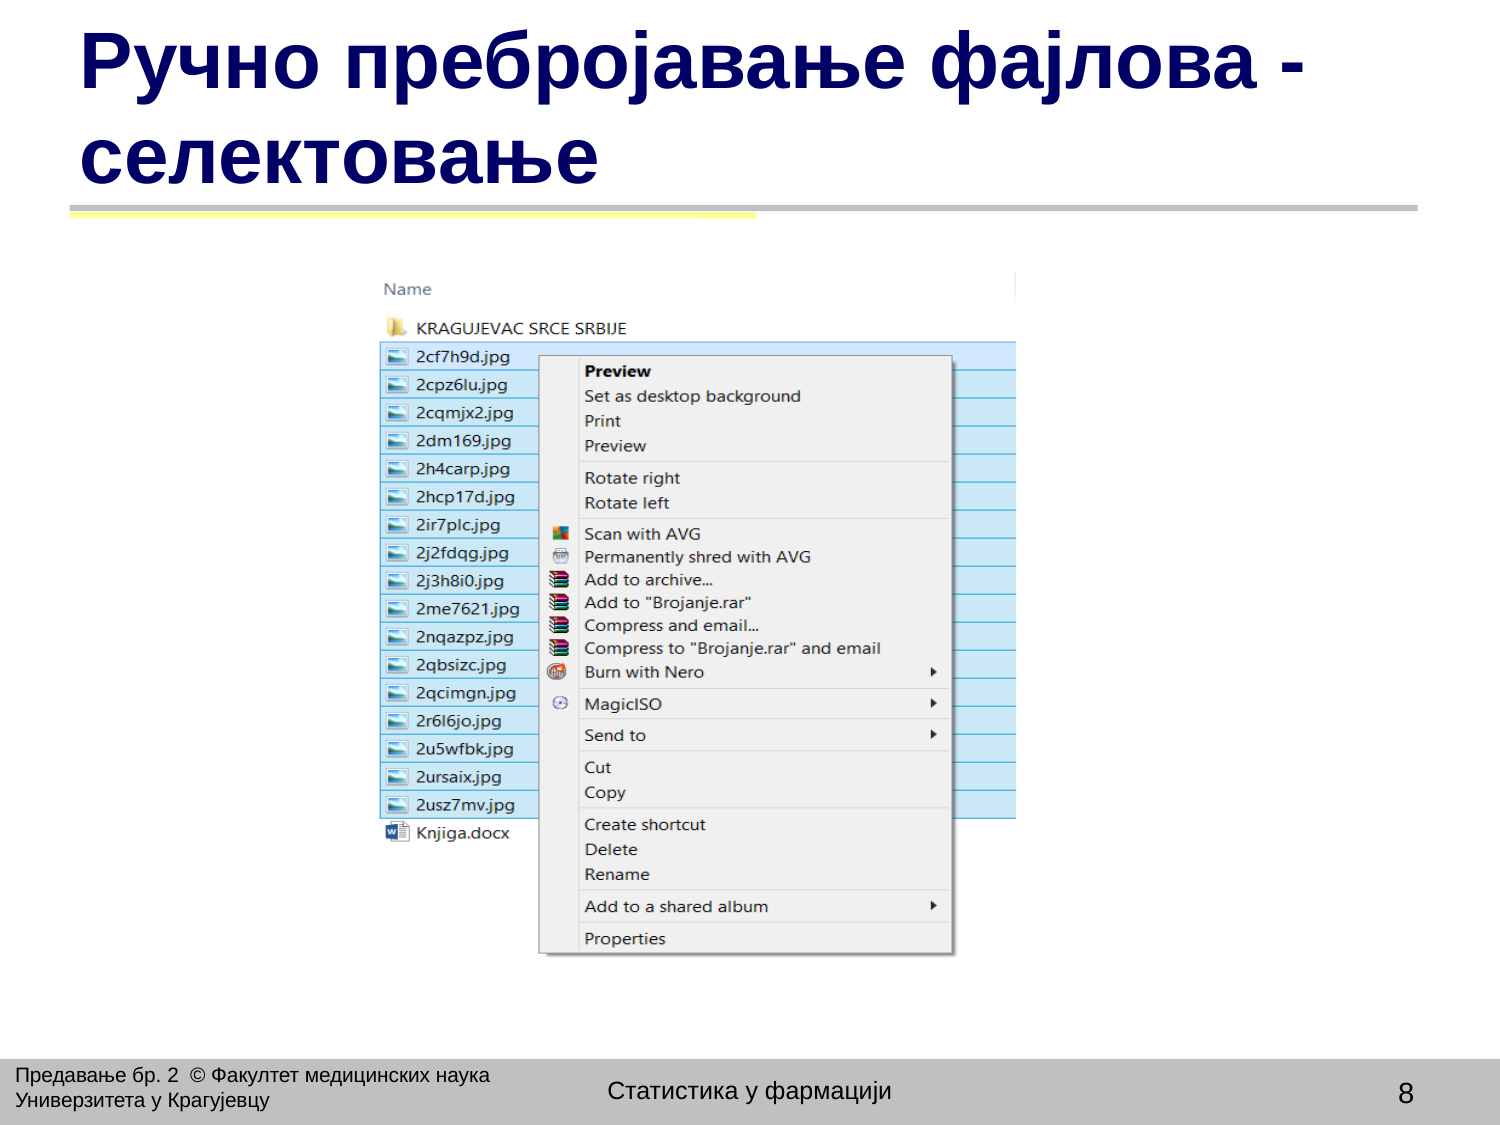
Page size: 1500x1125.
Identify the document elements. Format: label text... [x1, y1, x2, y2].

title Ручно пребројавање фајлова - селектовање [64, 0, 1416, 209]
slide_number Предавање бр. 2 © Факултет медицинских наука Универзитета у Крагујевцу [0, 1053, 602, 1108]
slide_number 8 [1079, 1066, 1430, 1125]
picture [364, 272, 1017, 965]
footer Статистика у фармацији [512, 1066, 988, 1125]
